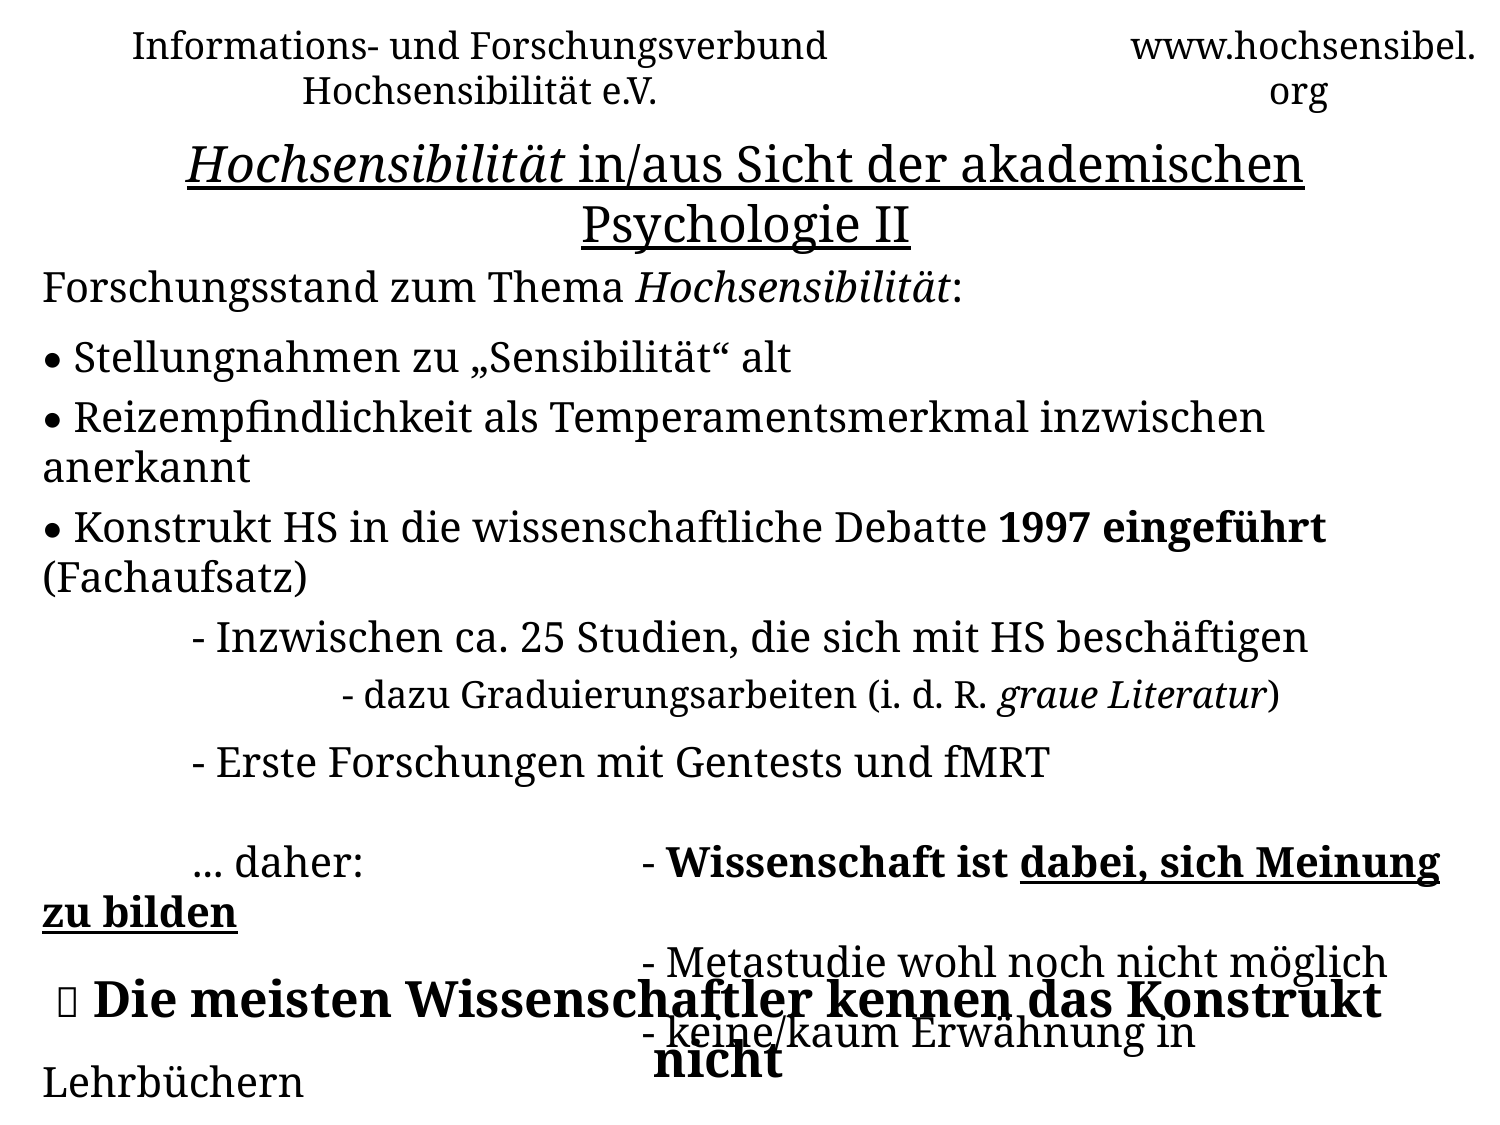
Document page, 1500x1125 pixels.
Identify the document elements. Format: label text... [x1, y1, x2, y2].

title Forschungsstand zum Thema Hochsensibilität: • Stellungnahmen zu „Sensibilität“ alt • Reizempfindlichkeit als Temperamentsmerkmal inzwischen anerkannt • Konstrukt HS in die wissenschaftliche Debatte 1997 eingeführt (Fachaufsatz) - Inzwischen ca. 25 Studien, die sich mit HS beschäftigen - dazu Graduierungsarbeiten (i. d. R. graue Literatur) - Erste Forschungen mit Gentests und fMRT ... daher: - Wissenschaft ist dabei, sich Meinung zu bilden - Metastudie wohl noch nicht möglich - keine/kaum Erwähnung in Lehrbüchern [27, 260, 1466, 1114]
text_box www.hochsensibel.org [1107, 14, 1500, 120]
text_box Hochsensibilität in/aus Sicht der akademischen Psychologie II [27, 125, 1466, 260]
text_box  Die meisten Wissenschaftler kennen das Konstrukt nicht [0, 960, 1438, 1095]
text_box Informations- und Forschungsverbund Hochsensibilität e.V. [0, 14, 961, 120]
